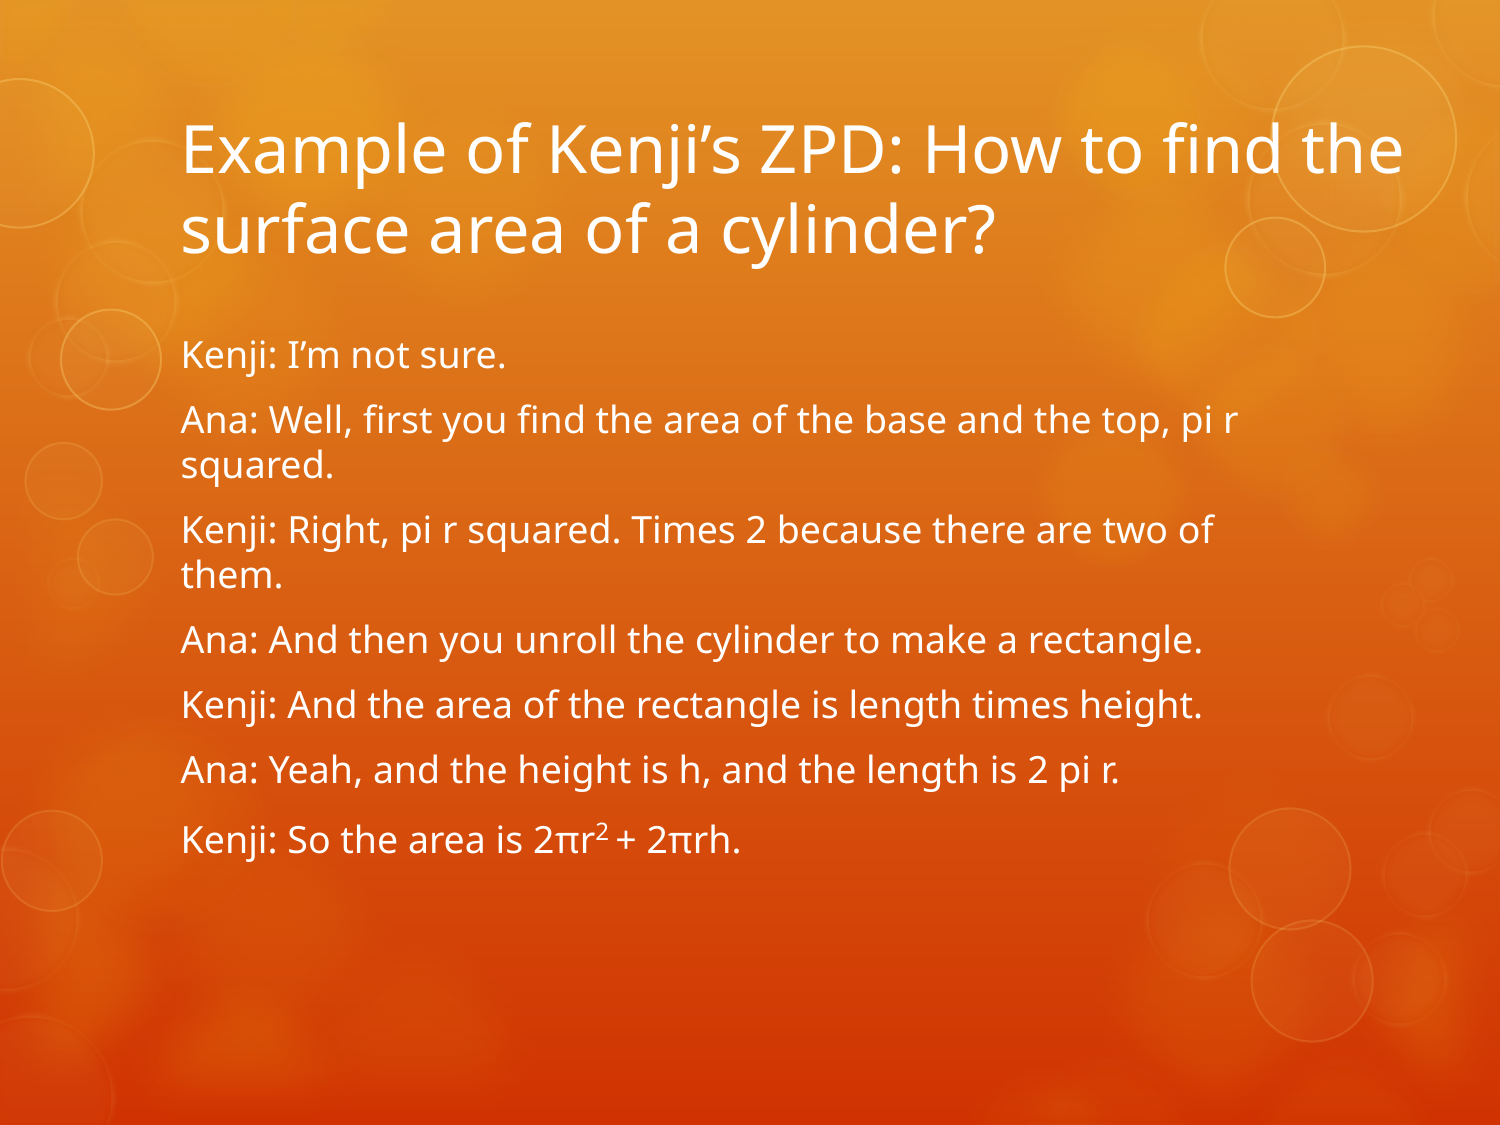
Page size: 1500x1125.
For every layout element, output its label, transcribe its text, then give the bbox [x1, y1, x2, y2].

title Example of Kenji’s ZPD: How to find the surface area of a cylinder? [165, 110, 1475, 263]
list Kenji: I’m not sure. Ana: Well, first you find the area of the base and the top, pi r squared. Kenji: Right, pi r squared. Times 2 because there are two of them. Ana: And then you unroll the cylinder to make a rectangle. Kenji: And the area of the rectangle is length times height. Ana: Yeah, and the height is h, and the length is 2 pi r. Kenji: So the area is 2πr2 + 2πrh. [165, 296, 1335, 962]
